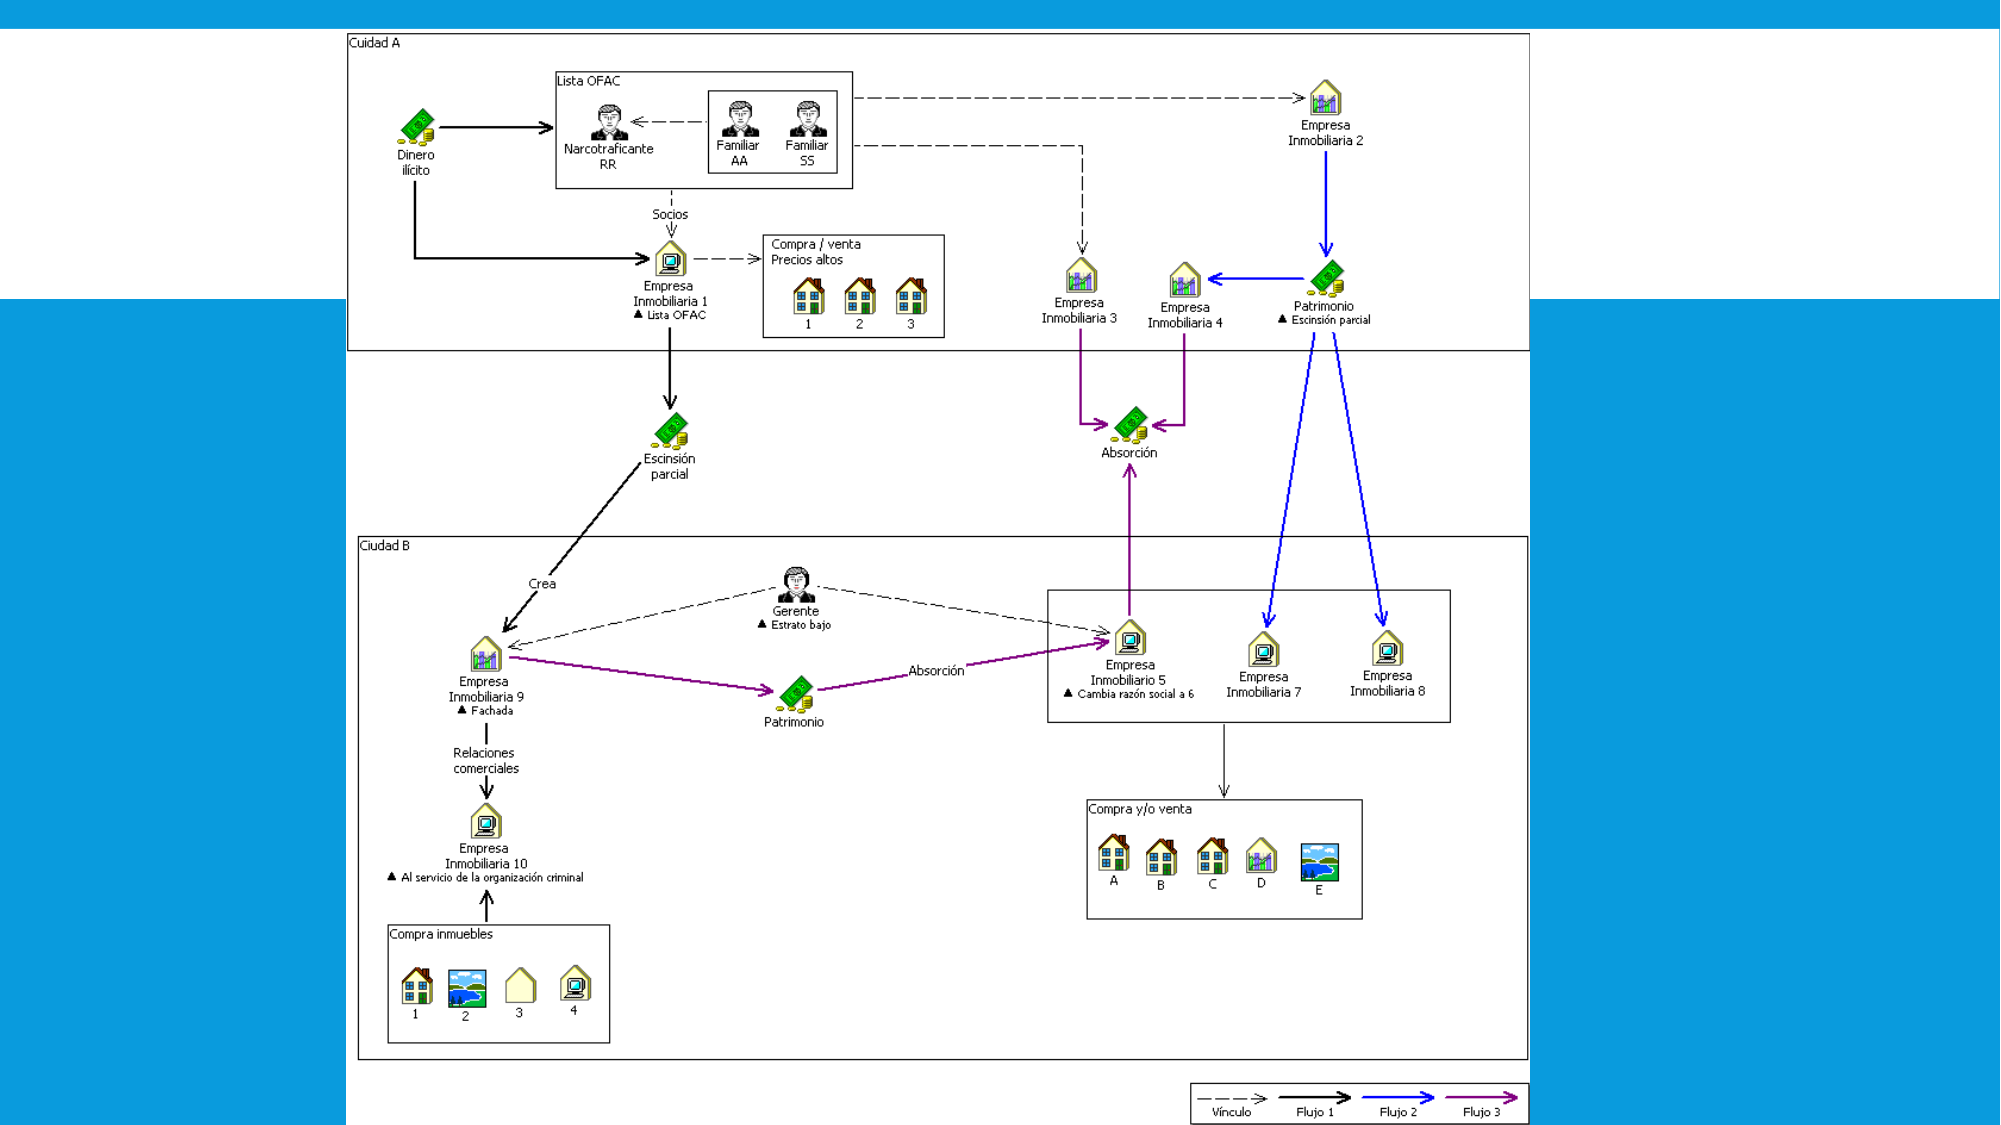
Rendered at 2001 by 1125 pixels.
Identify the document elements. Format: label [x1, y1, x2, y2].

list [345, 32, 1531, 1125]
